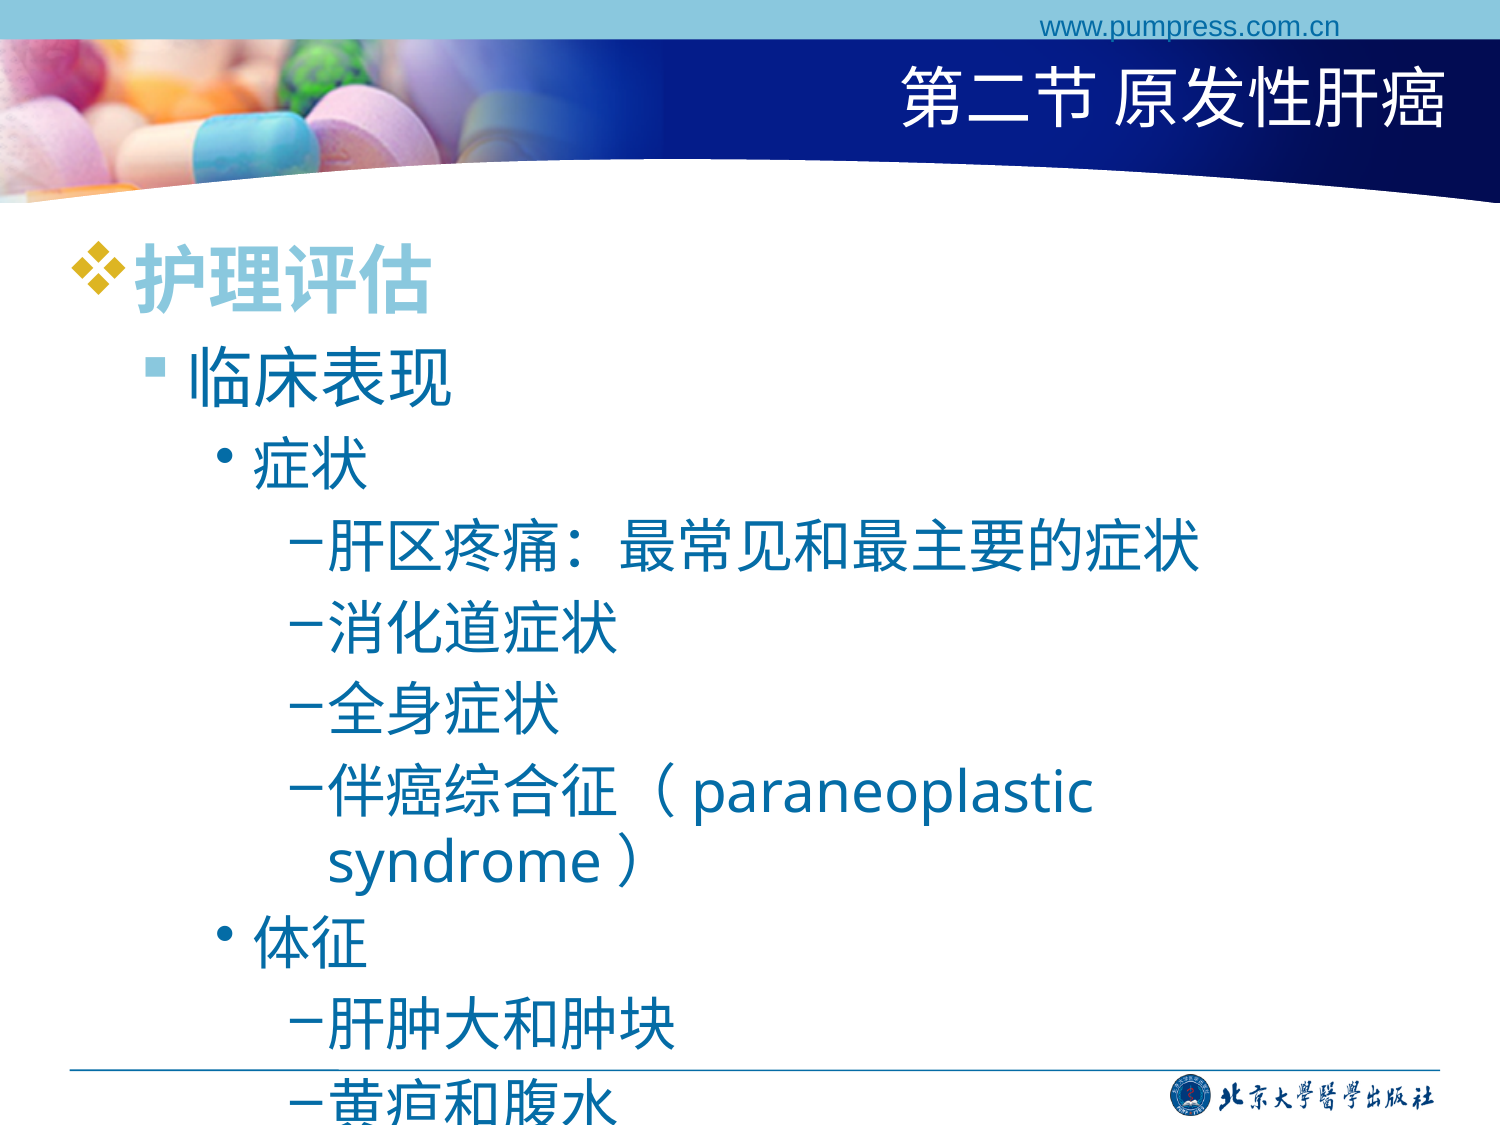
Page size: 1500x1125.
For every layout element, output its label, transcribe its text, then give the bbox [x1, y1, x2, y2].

list 护理评估 临床表现 症状 肝区疼痛：最常见和最主要的症状 消化道症状 全身症状 伴癌综合征（paraneoplastic syndrome） 体征 肝肿大和肿块 黄疸和腹水 [49, 224, 1463, 1026]
slide_number www.pumpress.com.cn [1025, 0, 1463, 38]
picture [1170, 1074, 1436, 1118]
picture [0, 40, 1500, 203]
title 第二节 原发性肝癌 [137, 49, 1463, 143]
